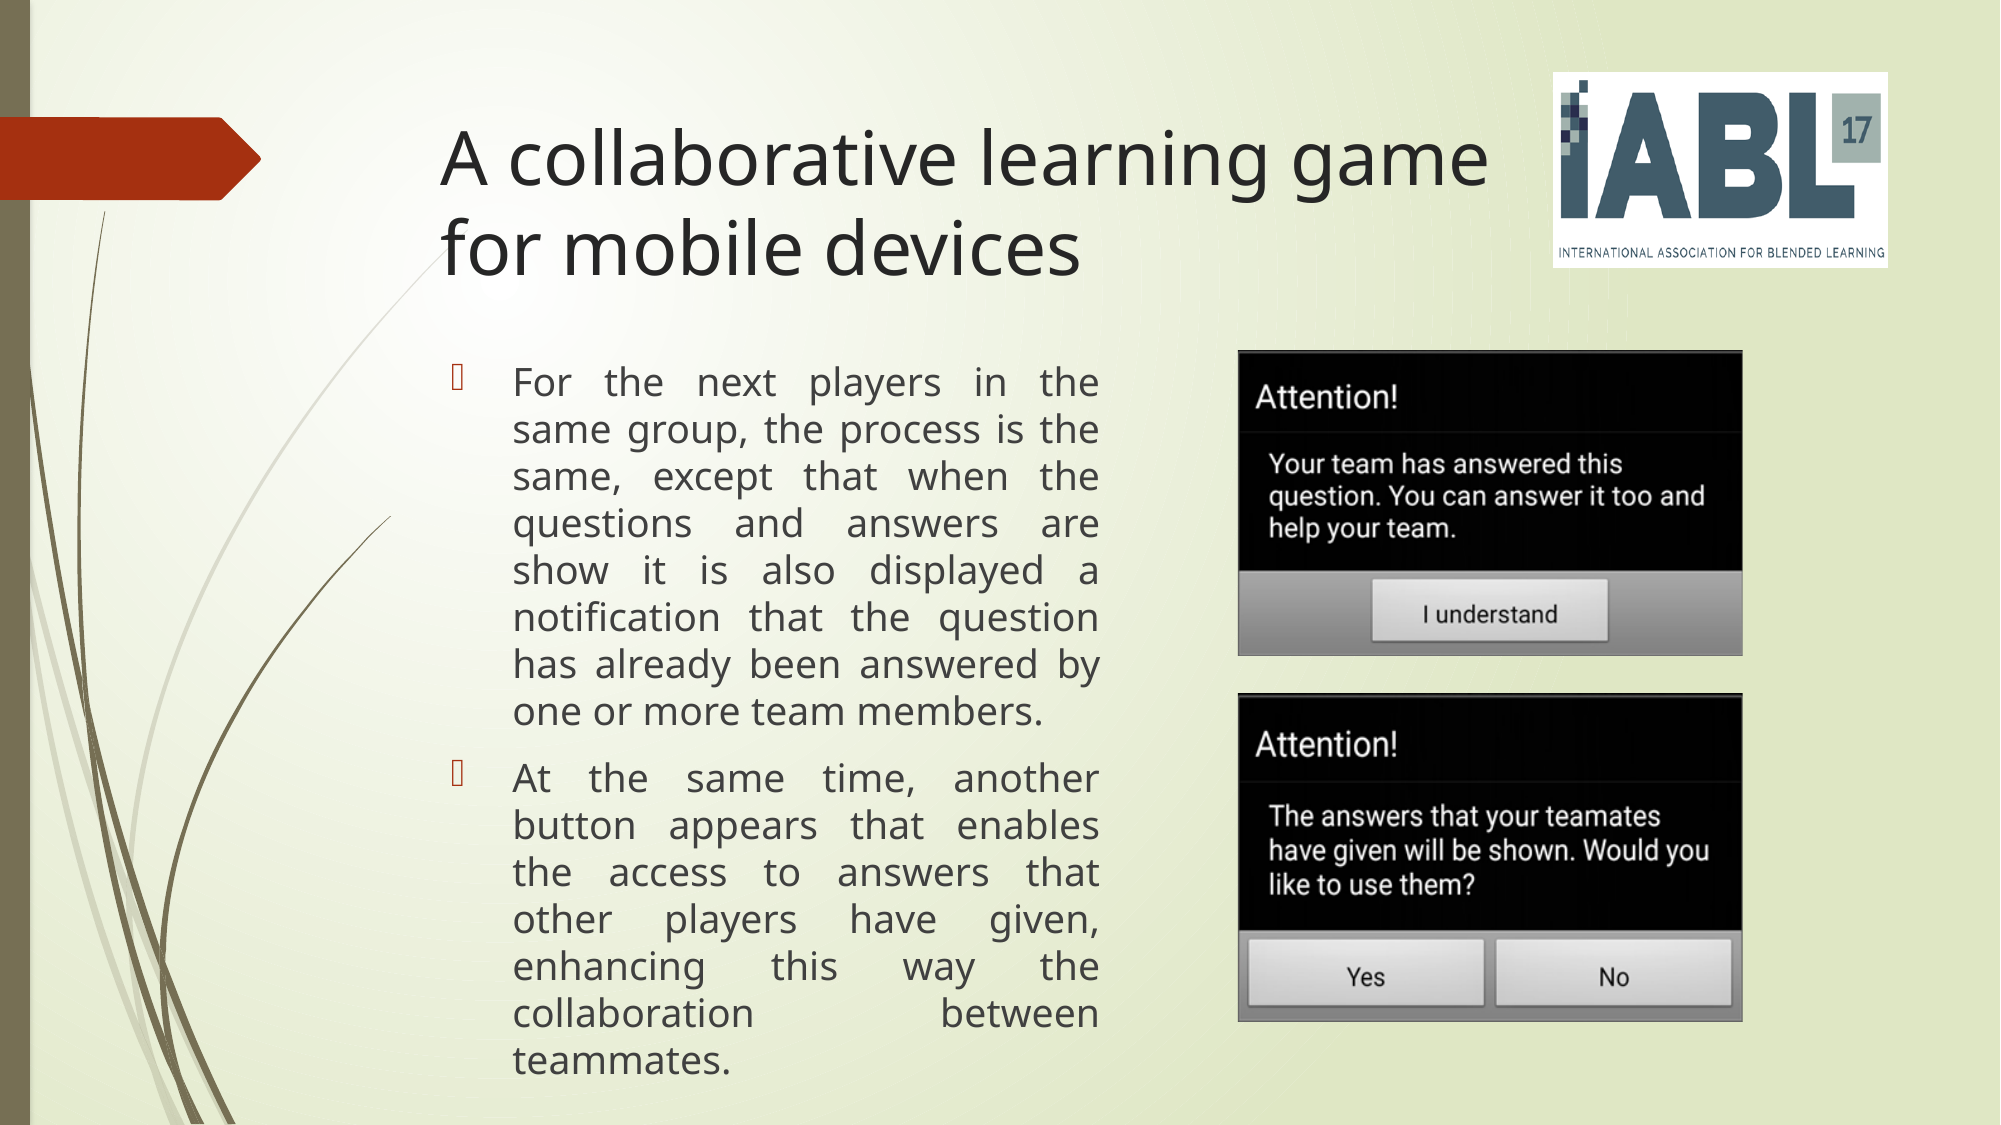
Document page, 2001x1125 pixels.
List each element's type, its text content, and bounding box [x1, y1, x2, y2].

picture [1237, 693, 1743, 1022]
picture [1237, 349, 1743, 657]
title A collaborative learning game for mobile devices [425, 102, 1888, 313]
list For the next players in the same group, the process is the same, except that when the questions and answers are show it is also displayed a notification that the question has already been answered by one or more team members. At the same time, another button appears that enables the access to answers that other players have given, enhancing this way the collaboration between teammates. [424, 350, 1117, 1094]
picture [1553, 72, 1888, 268]
